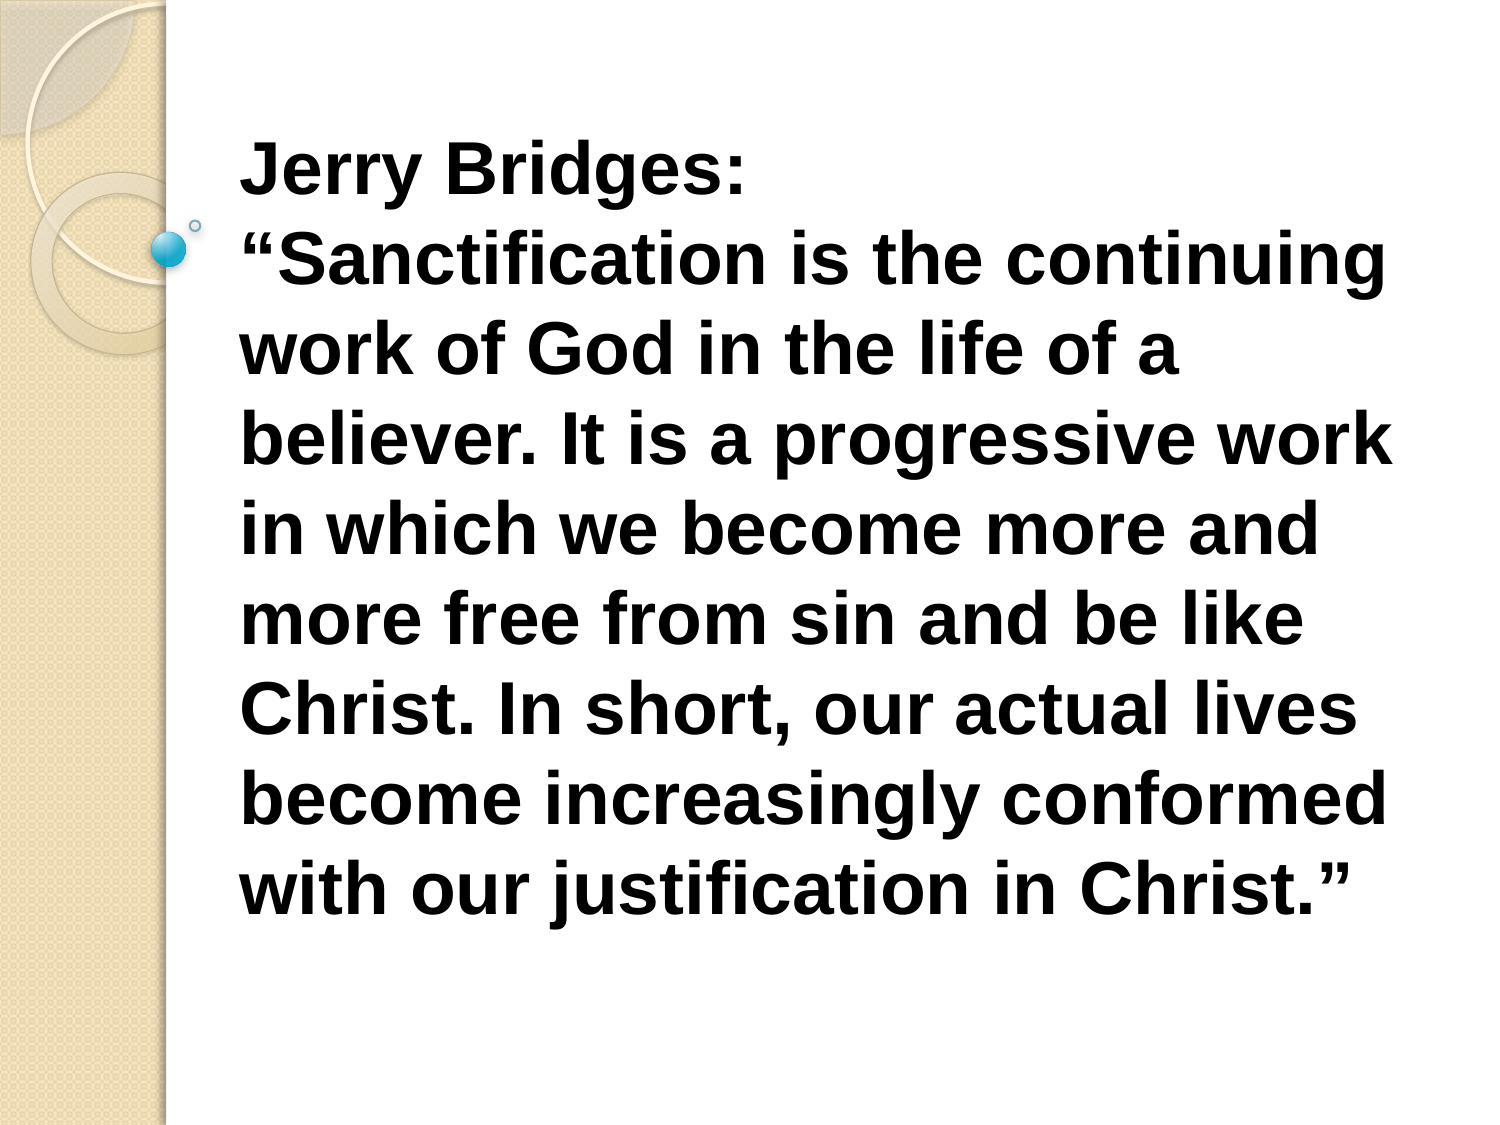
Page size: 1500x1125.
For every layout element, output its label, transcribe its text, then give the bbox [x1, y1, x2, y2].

text_box Jerry Bridges: “Sanctification is the continuing work of God in the life of a believer. It is a progressive work in which we become more and more free from sin and be like Christ. In short, our actual lives become increasingly conformed with our justification in Christ.” [224, 112, 1413, 938]
